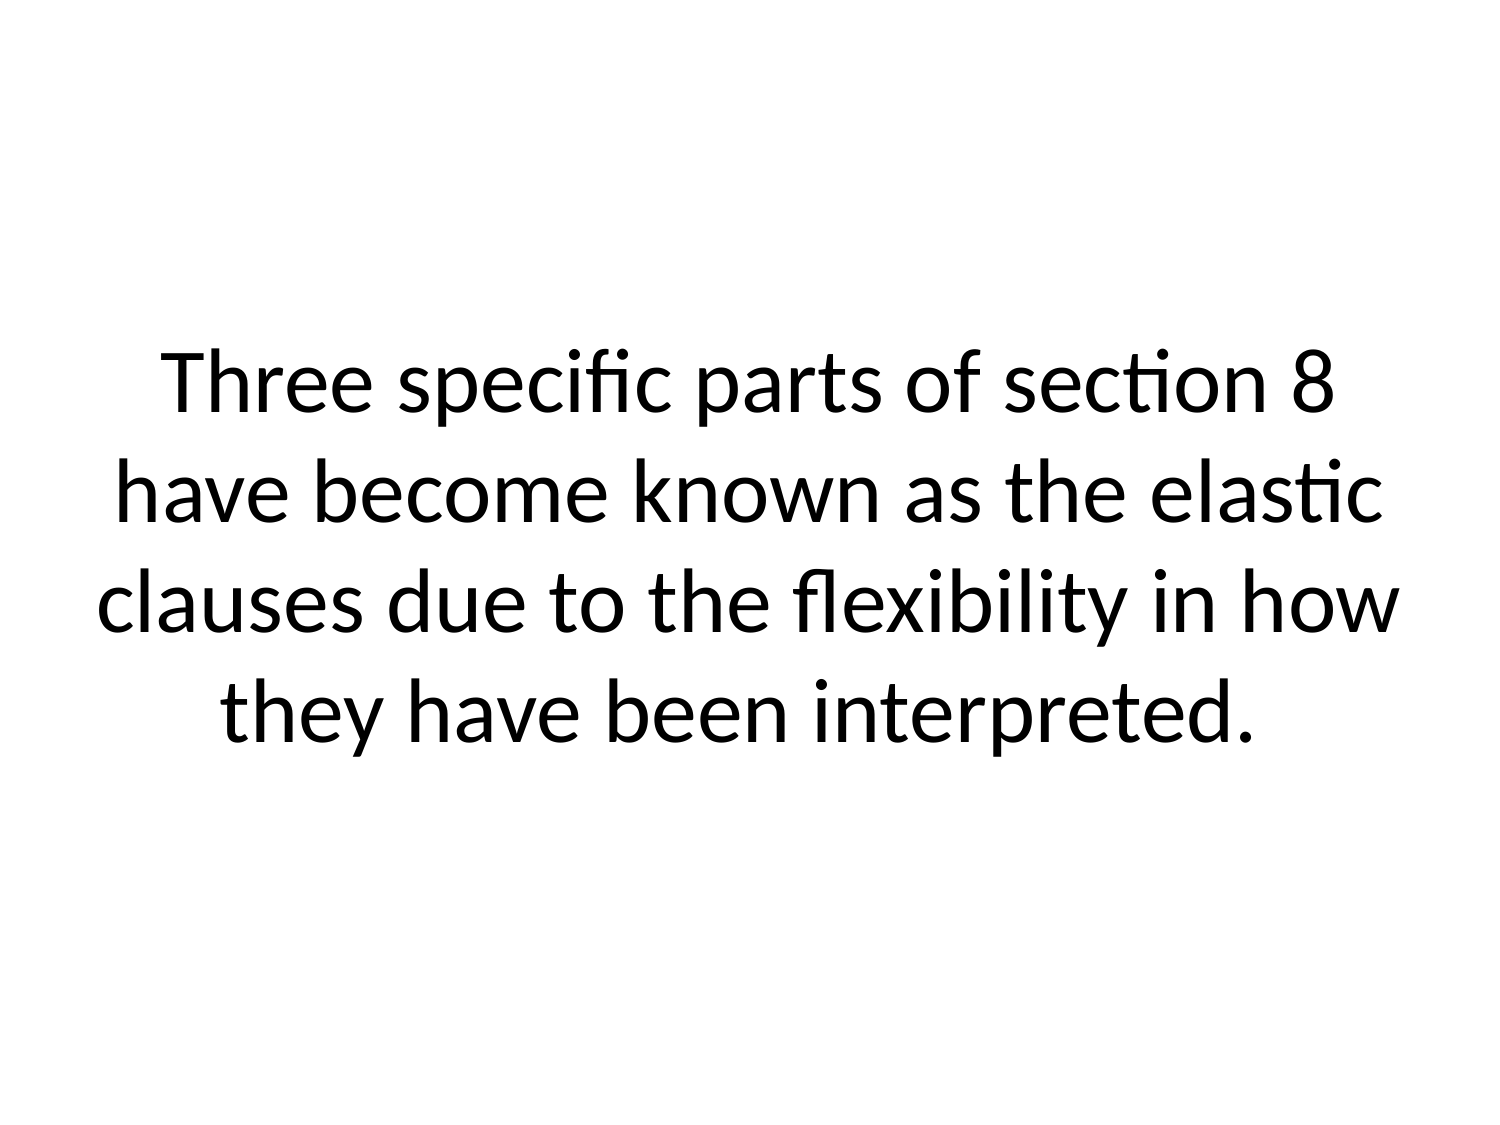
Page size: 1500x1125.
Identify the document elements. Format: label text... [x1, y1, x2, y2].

title Three specific parts of section 8 have become known as the elastic clauses due to the flexibility in how they have been interpreted. [74, 44, 1426, 1038]
